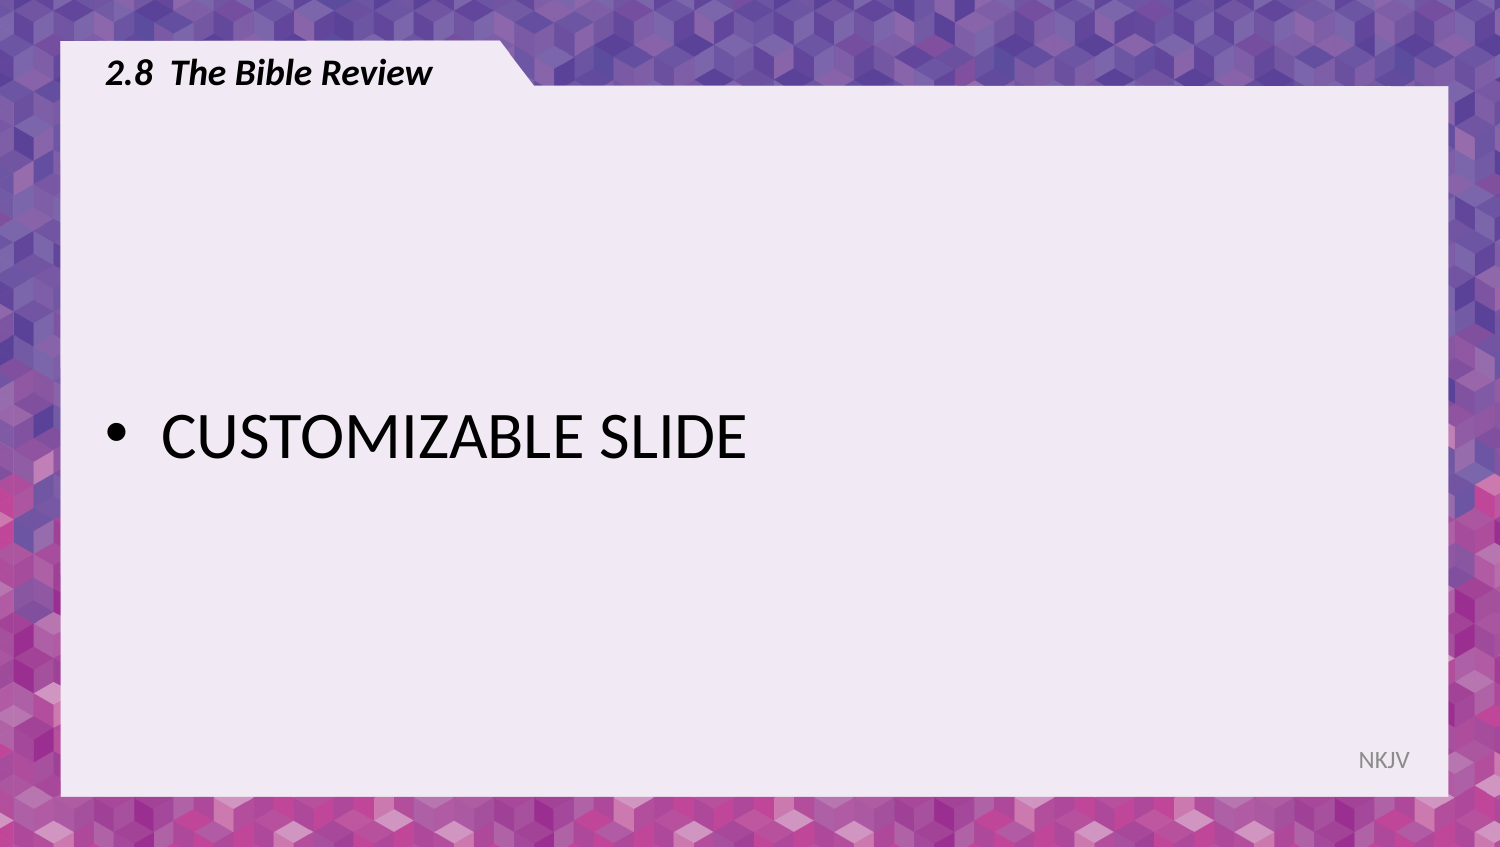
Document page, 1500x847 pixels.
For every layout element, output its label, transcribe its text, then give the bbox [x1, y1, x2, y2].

footer NKJV [950, 736, 1425, 782]
picture [0, 0, 1500, 847]
list CUSTOMIZABLE SLIDE [89, 141, 1403, 722]
title 2.8 The Bible Review [89, 33, 1420, 108]
